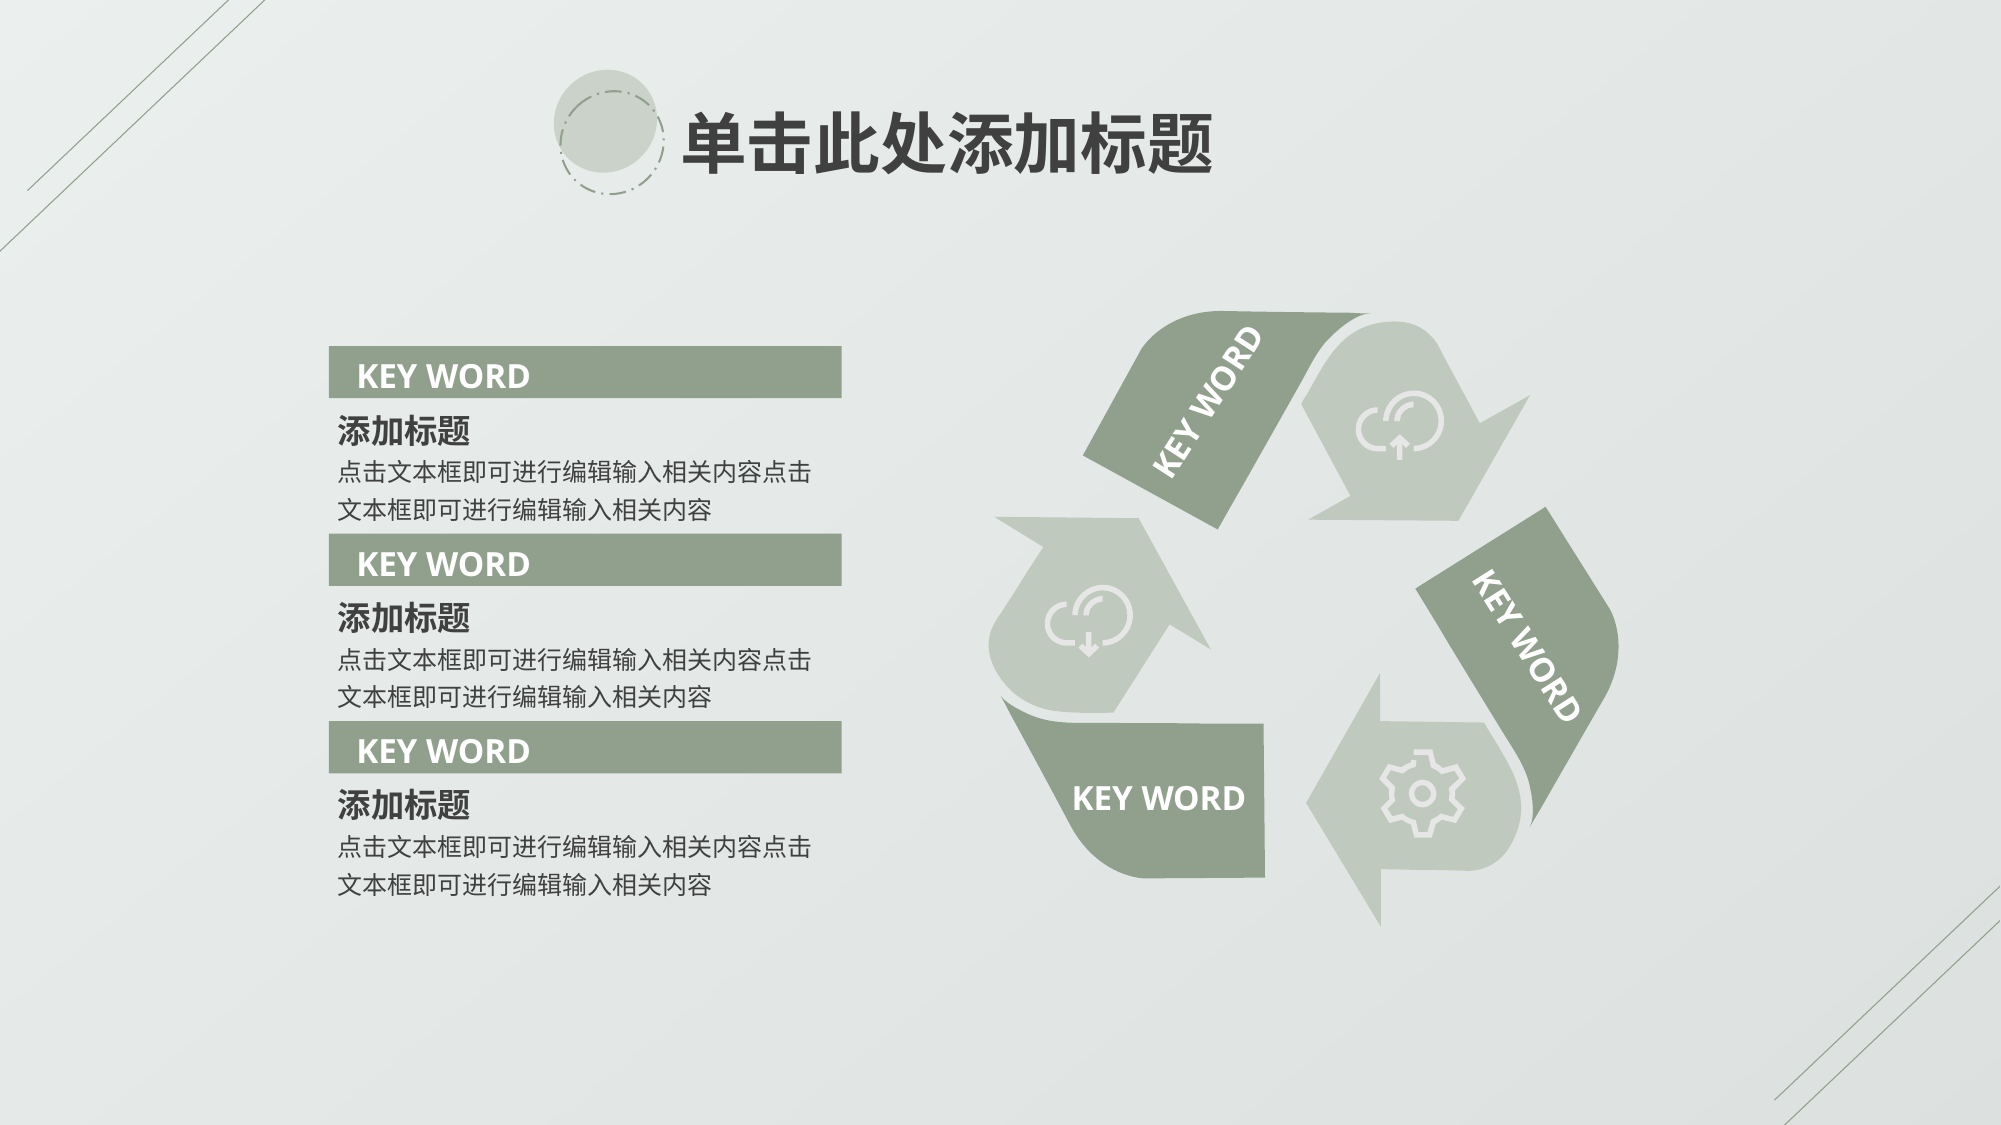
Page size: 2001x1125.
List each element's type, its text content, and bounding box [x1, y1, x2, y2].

text_box 添加标题 [323, 579, 545, 645]
text_box [328, 346, 842, 399]
text_box 添加标题 [323, 767, 545, 832]
text_box KEY WORD [324, 722, 563, 778]
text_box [27, 0, 306, 191]
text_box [0, 0, 270, 259]
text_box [1738, 904, 2000, 1125]
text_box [1774, 836, 2000, 1100]
text_box [328, 721, 842, 774]
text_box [548, 74, 670, 190]
text_box KEY WORD [324, 347, 563, 403]
text_box 点击文本框即可进行编辑输入相关内容点击文本框即可进行编辑输入相关内容 [323, 442, 842, 532]
text_box 点击文本框即可进行编辑输入相关内容点击文本框即可进行编辑输入相关内容 [323, 629, 842, 720]
text_box 单击此处添加标题 [670, 94, 1408, 190]
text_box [984, 289, 1623, 927]
text_box KEY WORD [324, 535, 563, 591]
text_box 点击文本框即可进行编辑输入相关内容点击文本框即可进行编辑输入相关内容 [323, 817, 842, 907]
text_box 添加标题 [323, 392, 545, 457]
text_box [328, 533, 842, 586]
